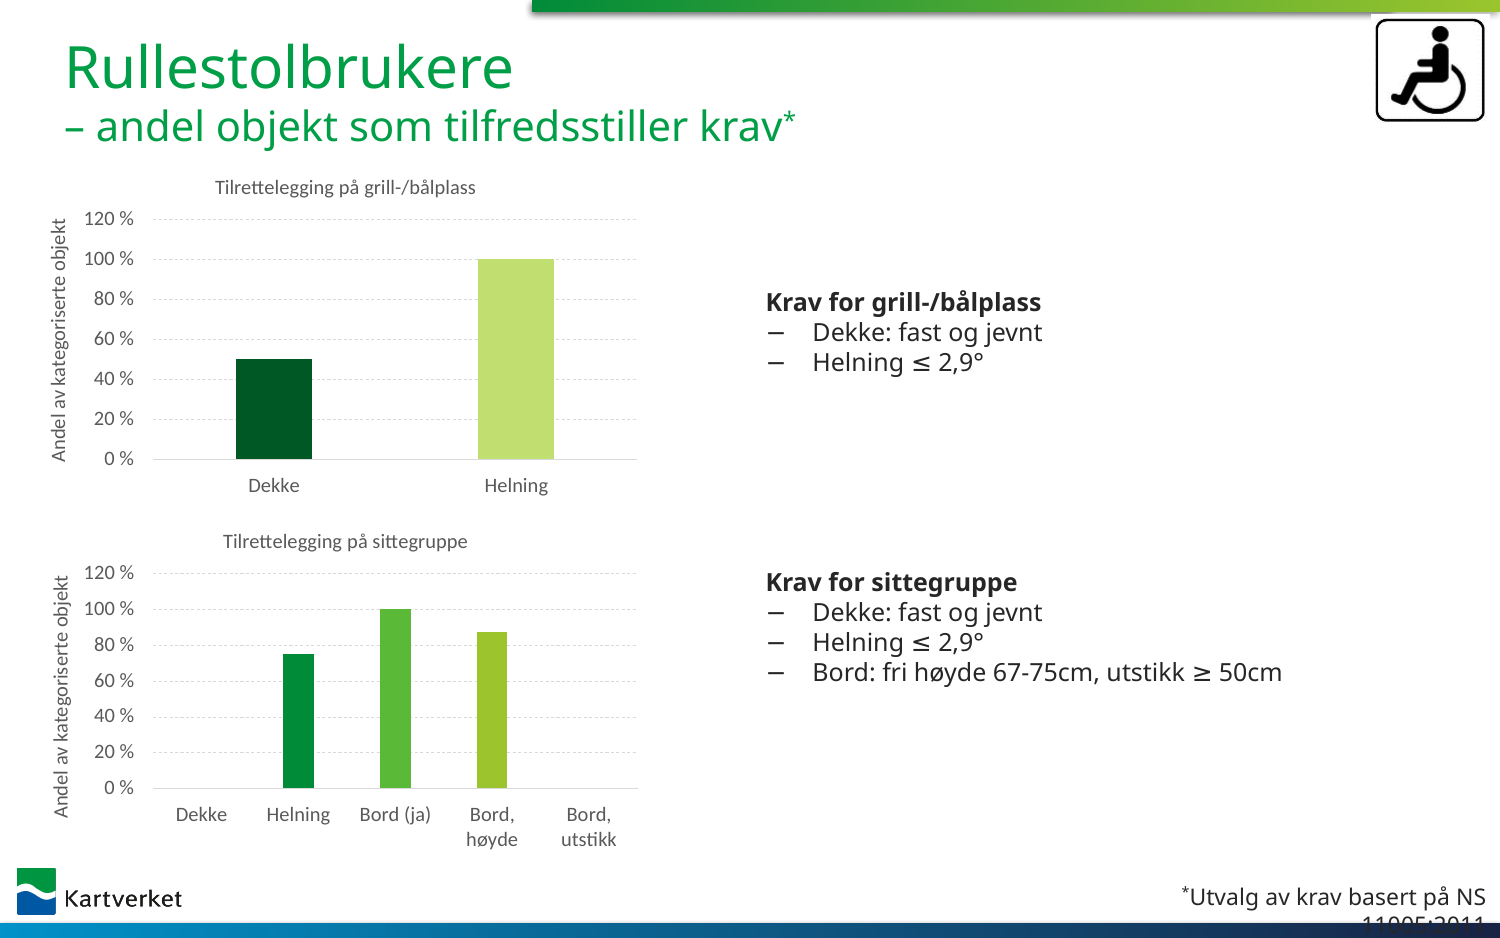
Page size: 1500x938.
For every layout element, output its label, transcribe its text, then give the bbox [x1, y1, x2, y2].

picture [1371, 13, 1491, 127]
picture [41, 166, 650, 505]
text_box Krav for grill-/bålplass Dekke: fast og jevnt Helning ≤ 2,9° [750, 279, 1452, 384]
text_box Rullestolbrukere – andel objekt som tilfredsstiller krav* [49, 14, 1431, 158]
picture [41, 520, 650, 859]
text_box *Utvalg av krav basert på NS 11005:2011 [1068, 873, 1500, 938]
text_box Krav for sittegruppe Dekke: fast og jevnt Helning ≤ 2,9° Bord: fri høyde 67-75cm, utstikk ≥ 50cm [750, 559, 1500, 694]
